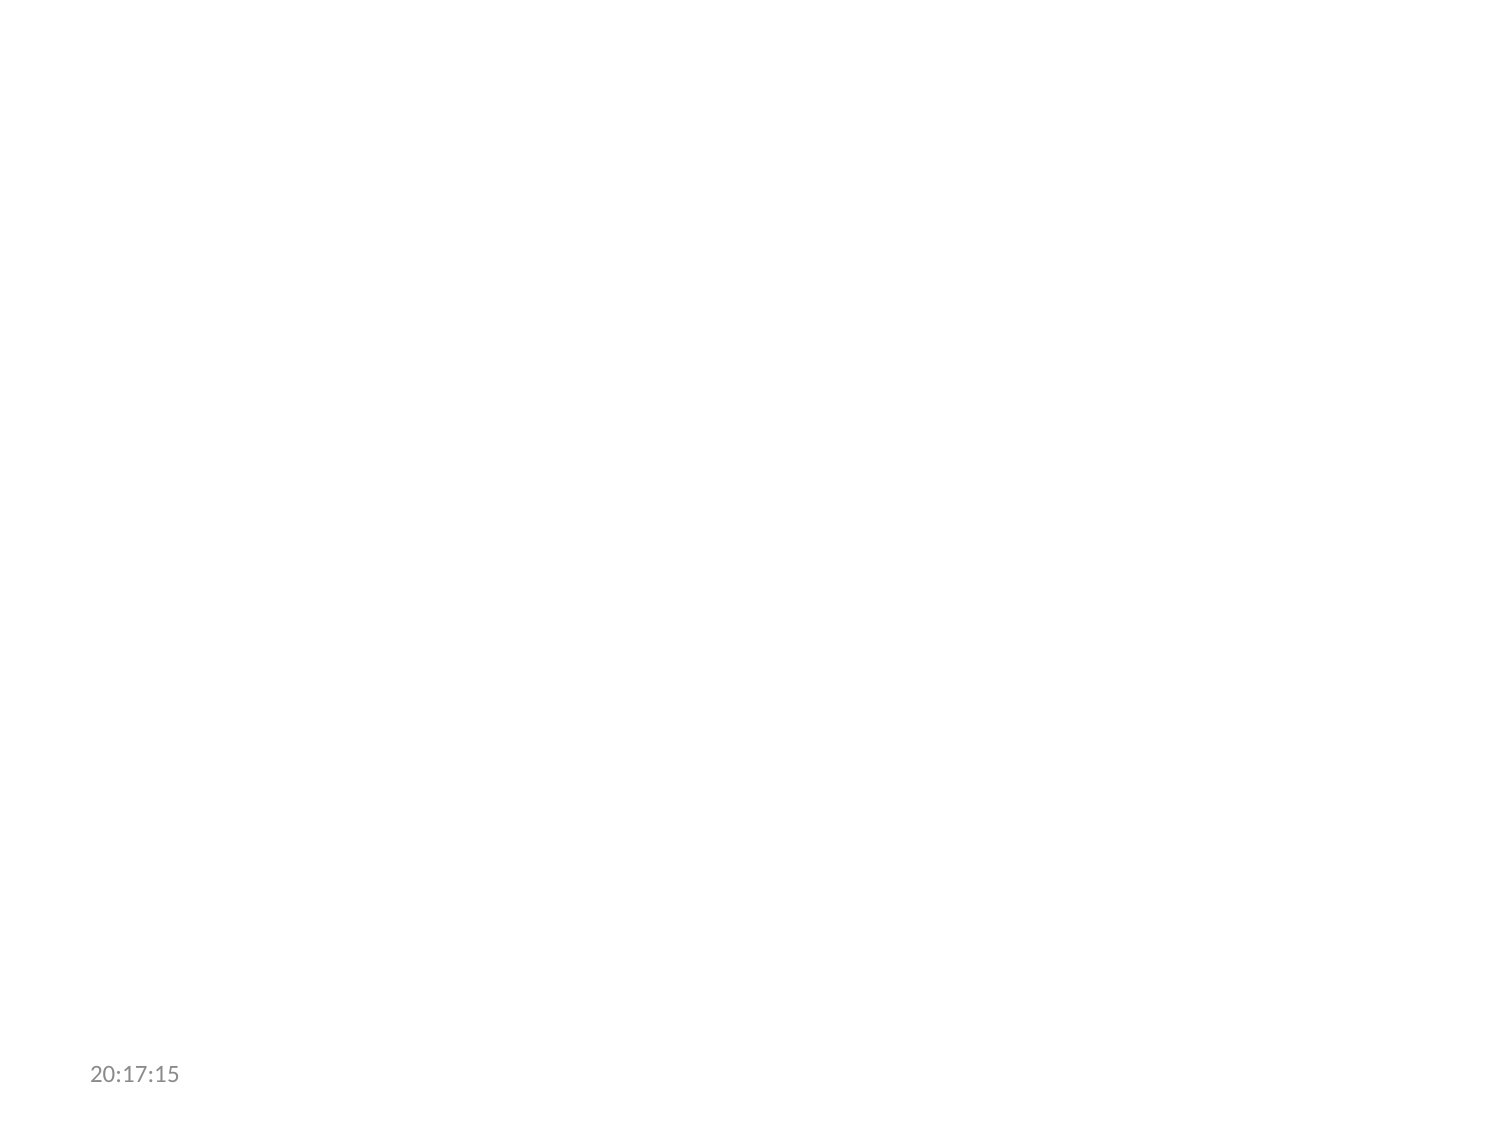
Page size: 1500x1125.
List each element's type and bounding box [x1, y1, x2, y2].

slide_number [75, 1042, 425, 1103]
